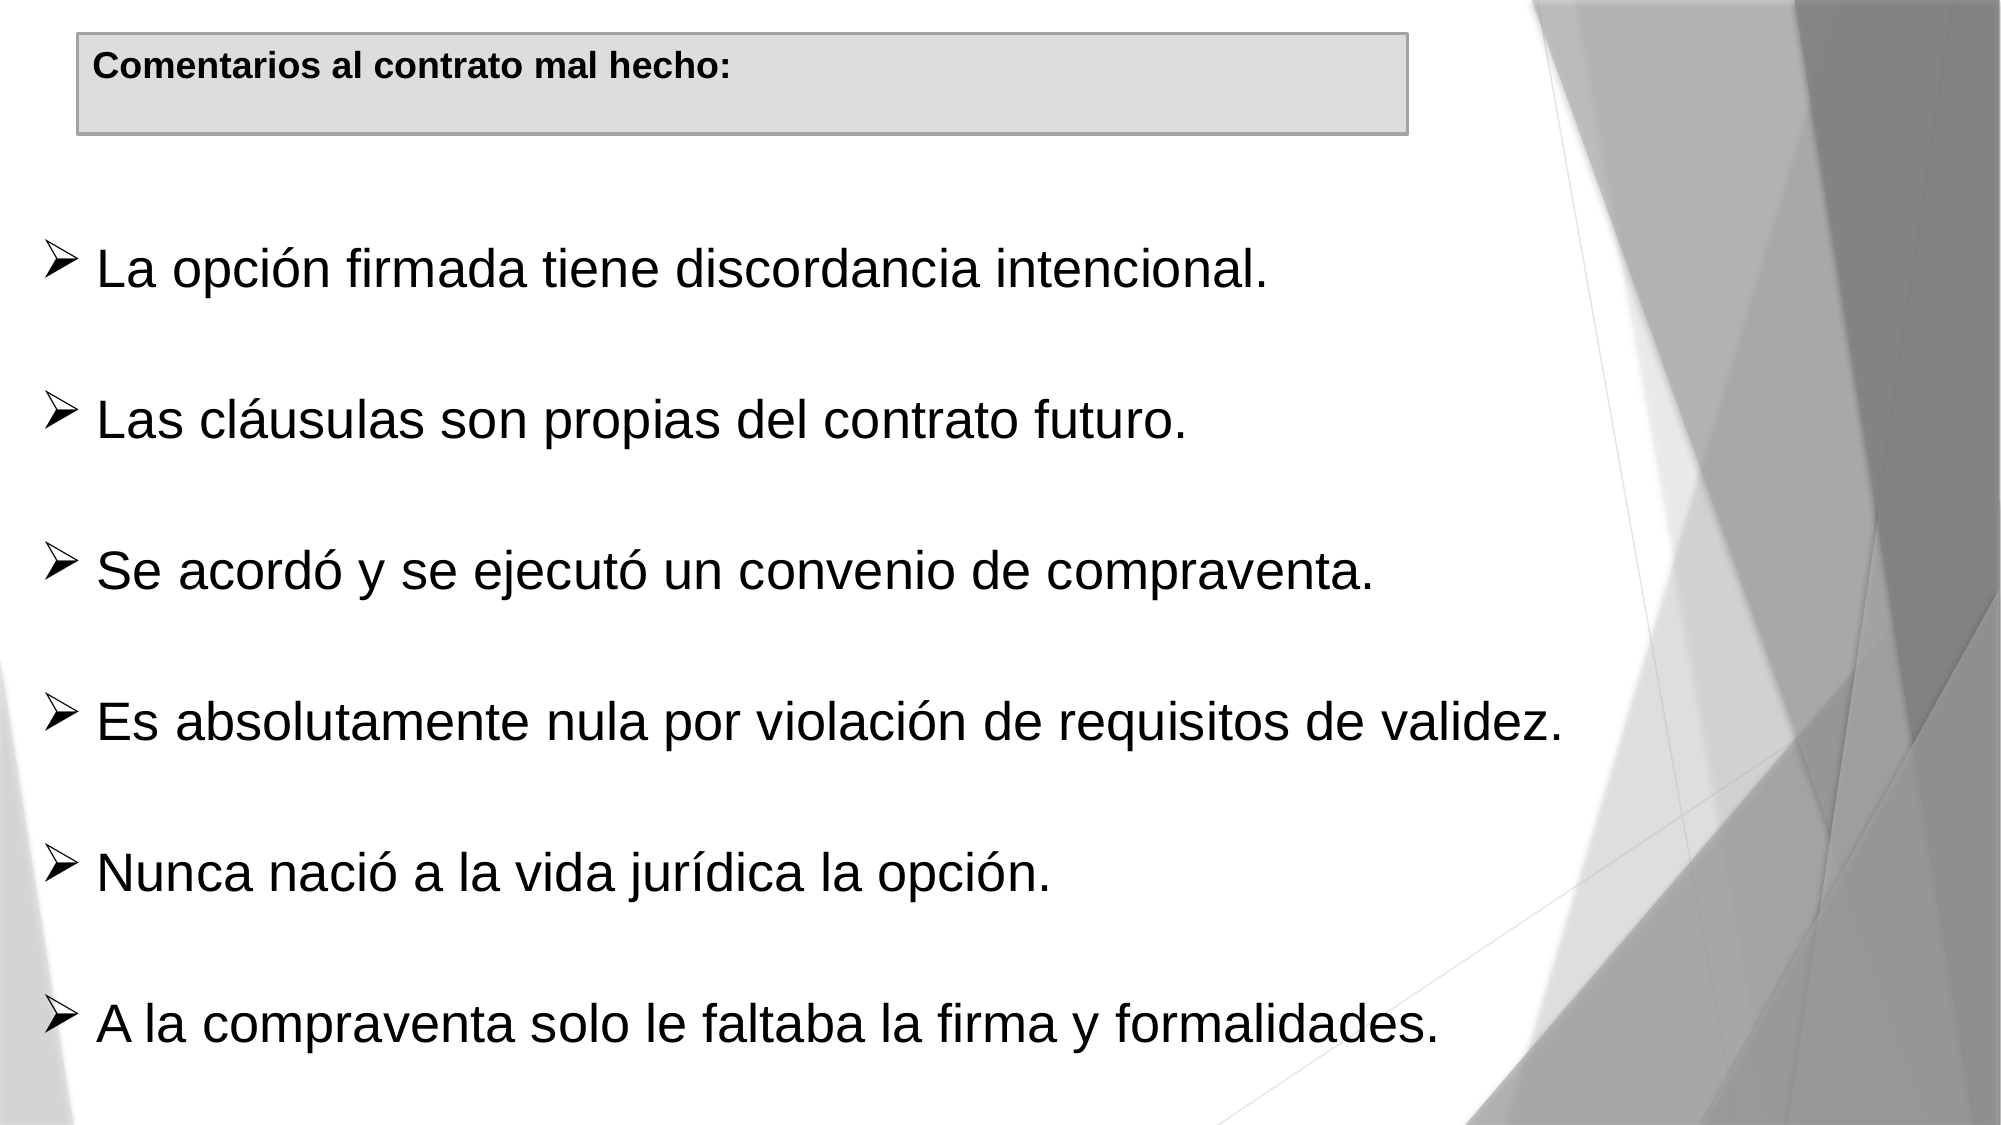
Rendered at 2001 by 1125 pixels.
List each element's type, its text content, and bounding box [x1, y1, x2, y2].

title Comentarios al contrato mal hecho: [76, 32, 1409, 136]
list La opción firmada tiene discordancia intencional. Las cláusulas son propias del contrato futuro. Se acordó y se ejecutó un convenio de compraventa. Es absolutamente nula por violación de requisitos de validez. Nunca nació a la vida jurídica la opción. A la compraventa solo le faltaba la firma y formalidades. [25, 160, 1916, 1092]
